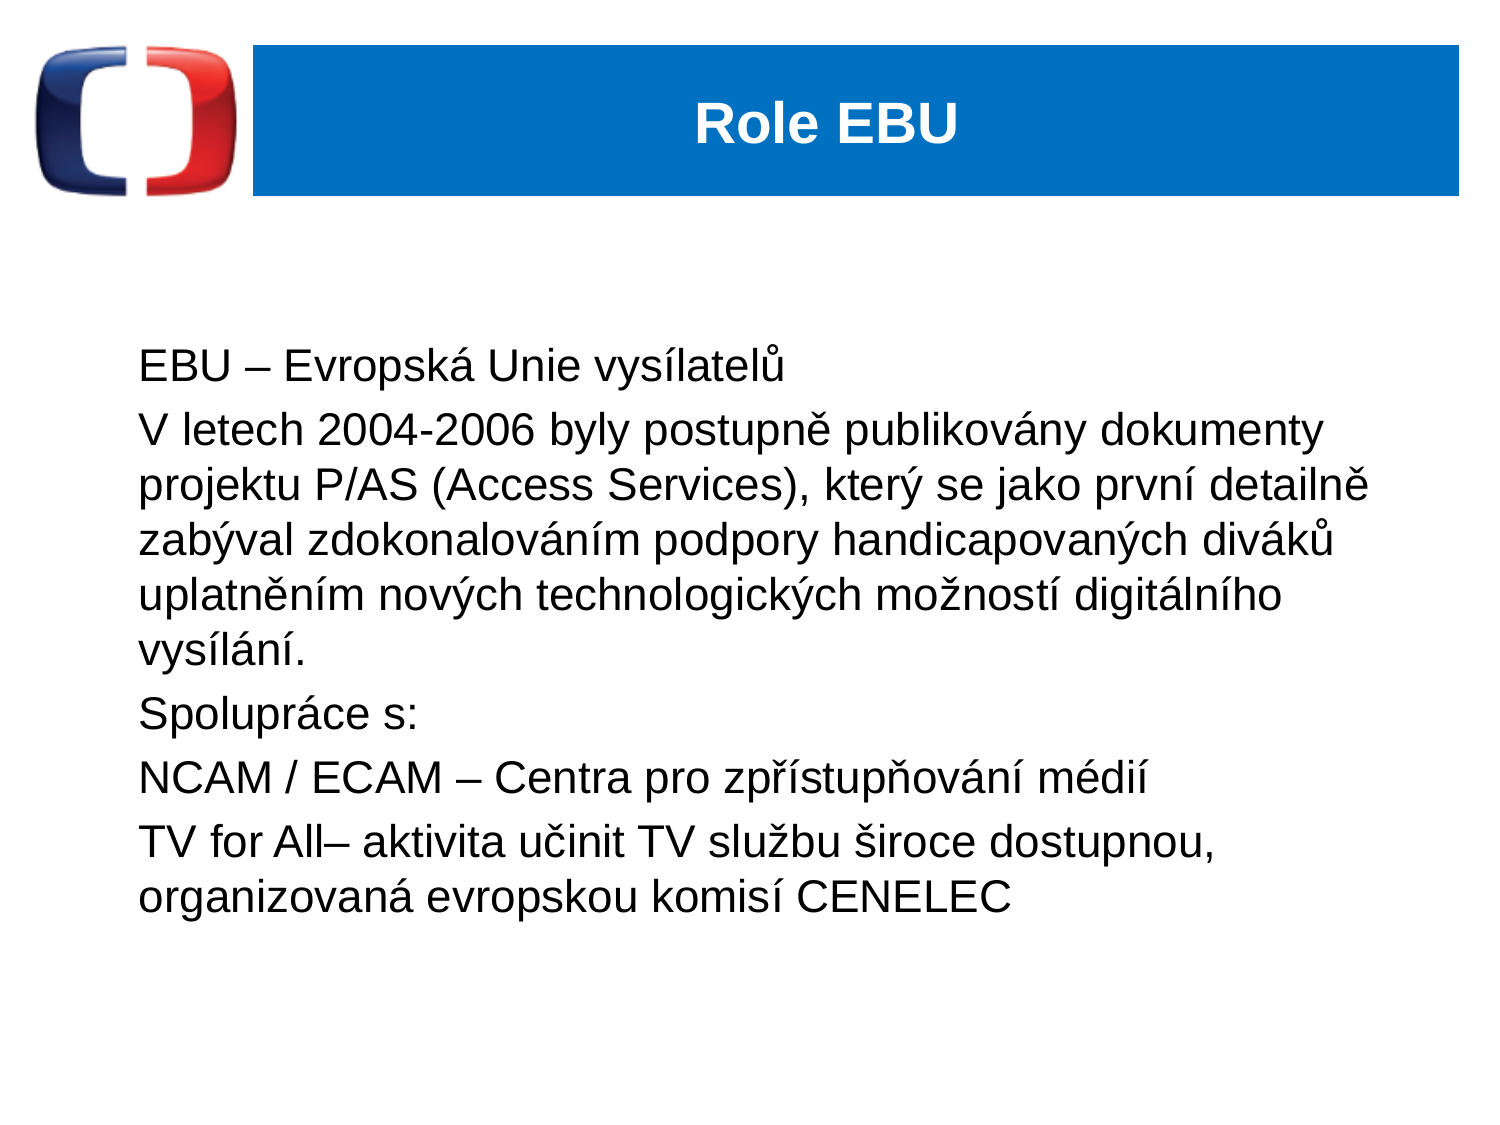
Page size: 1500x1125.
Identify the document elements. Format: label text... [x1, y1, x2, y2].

picture [27, 44, 253, 201]
subtitle EBU – Evropská Unie vysílatelů V letech 2004-2006 byly postupně publikovány dokumenty projektu P/AS (Access Services), který se jako první detailně zabýval zdokonalováním podpory handicapovaných diváků uplatněním nových technologických možností digitálního vysílání. Spolupráce s: NCAM / ECAM – Centra pro zpřístupňování médií TV for All– aktivita učinit TV službu široce dostupnou, organizovaná evropskou komisí CENELEC [123, 327, 1436, 988]
text_box Role EBU [254, 45, 1459, 197]
